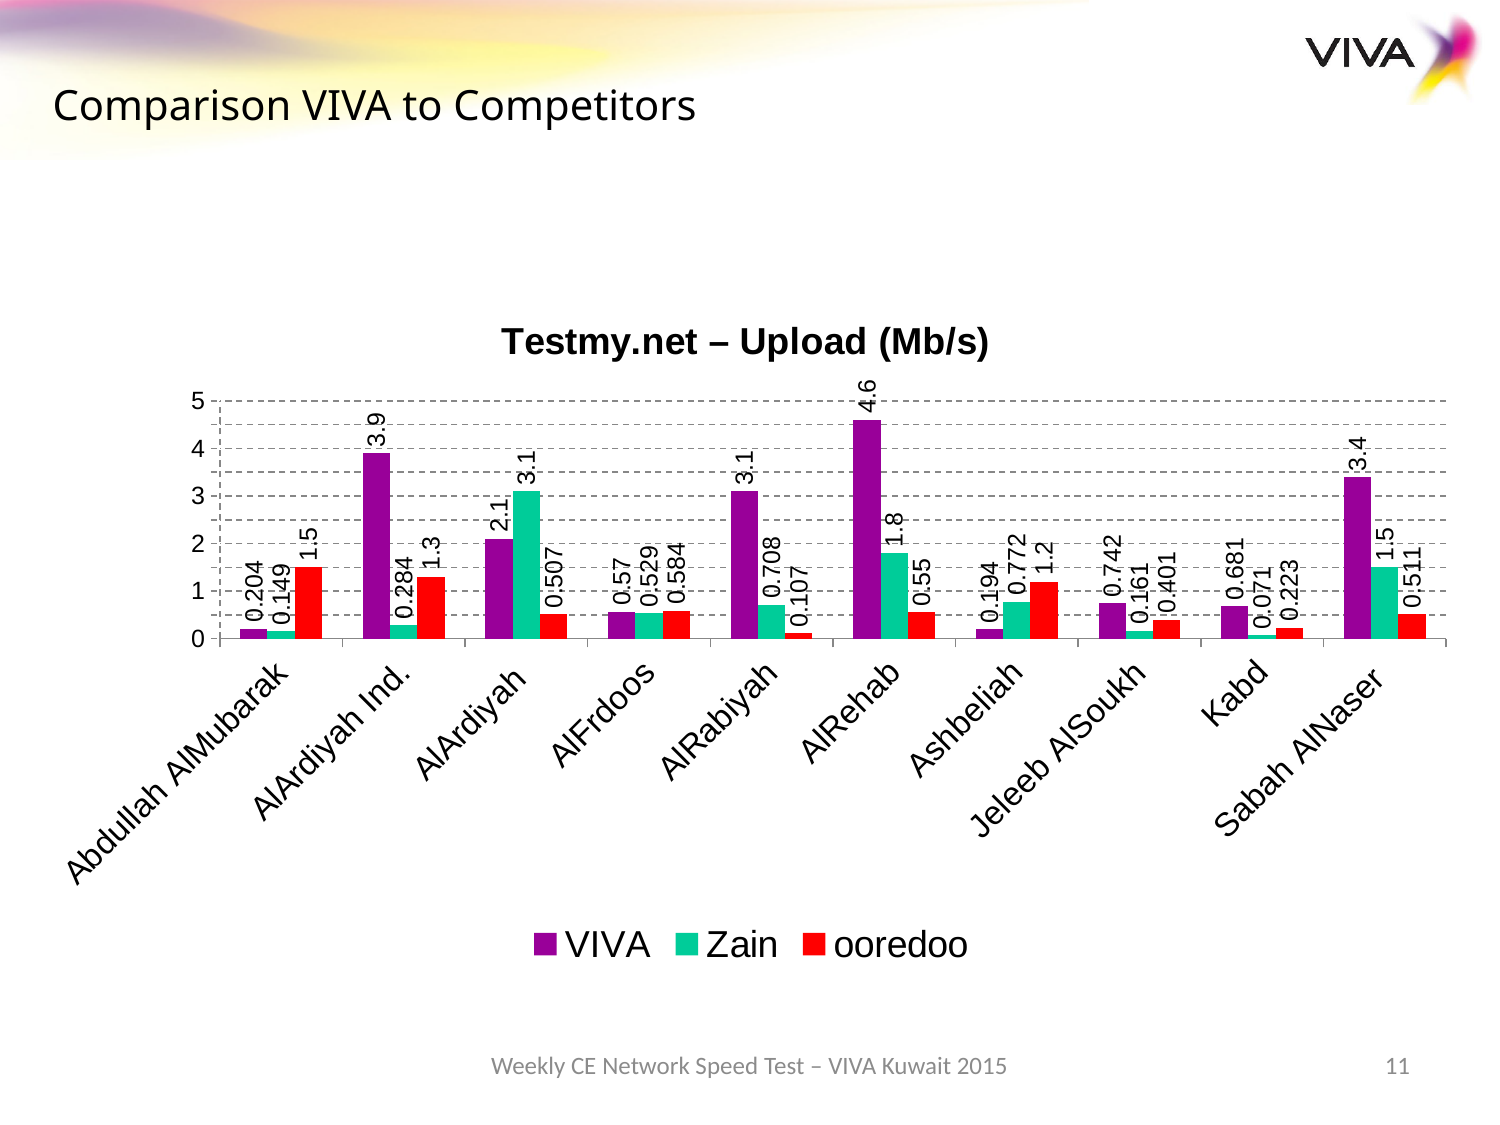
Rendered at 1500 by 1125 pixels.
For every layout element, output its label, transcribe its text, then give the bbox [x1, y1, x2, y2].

picture [1300, 12, 1485, 105]
chart [27, 287, 1476, 974]
text_box 11 [1074, 1042, 1425, 1103]
text_box Comparison VIVA to Competitors [37, 24, 1278, 184]
text_box Weekly CE Network Speed Test – VIVA Kuwait 2015 [205, 1042, 1074, 1103]
picture [0, 0, 1089, 160]
